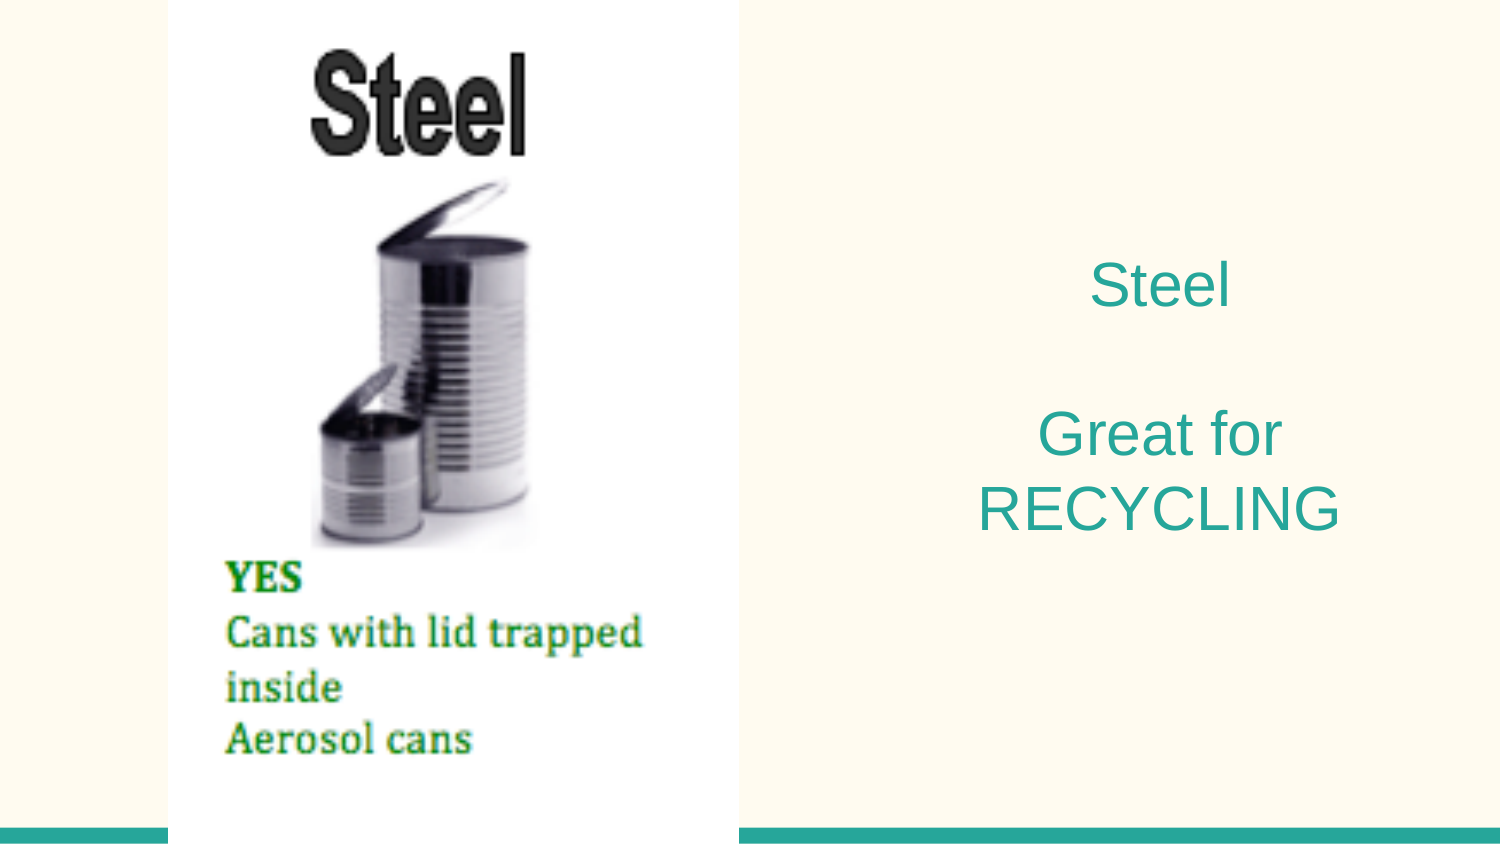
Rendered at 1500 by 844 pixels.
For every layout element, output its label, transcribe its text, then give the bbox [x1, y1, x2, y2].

text_box Steel Great for RECYCLING [885, 228, 1436, 588]
picture [168, 0, 739, 844]
